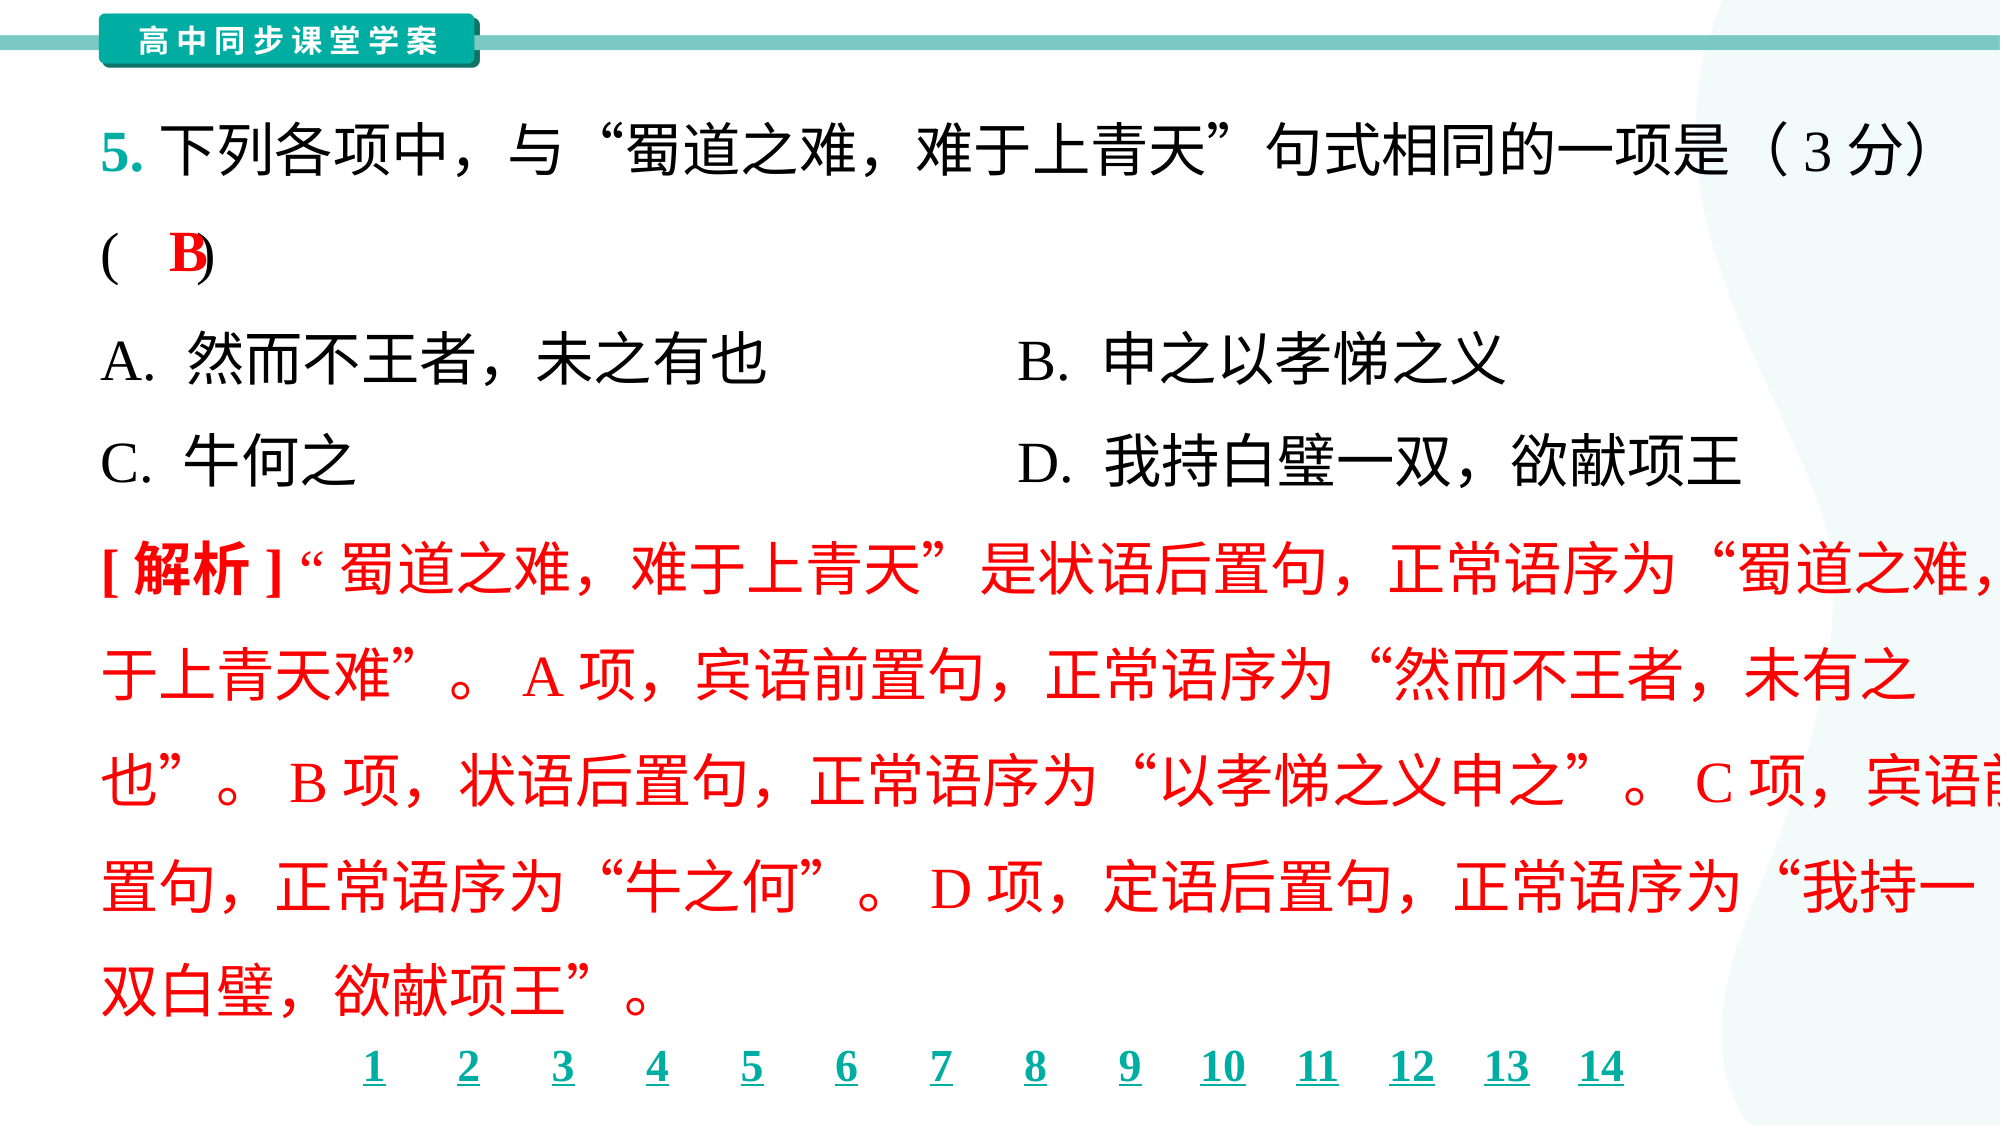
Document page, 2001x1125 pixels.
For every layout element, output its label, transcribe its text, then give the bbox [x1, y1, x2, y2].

picture [0, 0, 2000, 1125]
text_box A. 然而不王者，未之有也 B. 申之以孝悌之义 C. 牛何之 D. 我持白璧一双，欲献项王 [100, 286, 1899, 484]
text_box B [147, 180, 230, 273]
text_box 5.下列各项中，与“蜀道之难，难于上青天”句式相同的一项是（3分） ( ) [100, 76, 1899, 274]
text_box [解析] “蜀道之难，难于上青天”是状语后置句，正常语序为“蜀道之难， 于上青天难”。A项，宾语前置句，正常语序为“然而不王者，未有之 也”。B项，状语后置句，正常语序为“以孝悌之义申之”。C项，宾语前 置句，正常语序为“牛之何”。D项，定语后置句，正常语序为“我持一 双白璧，欲献项王”。 [100, 495, 1899, 1014]
